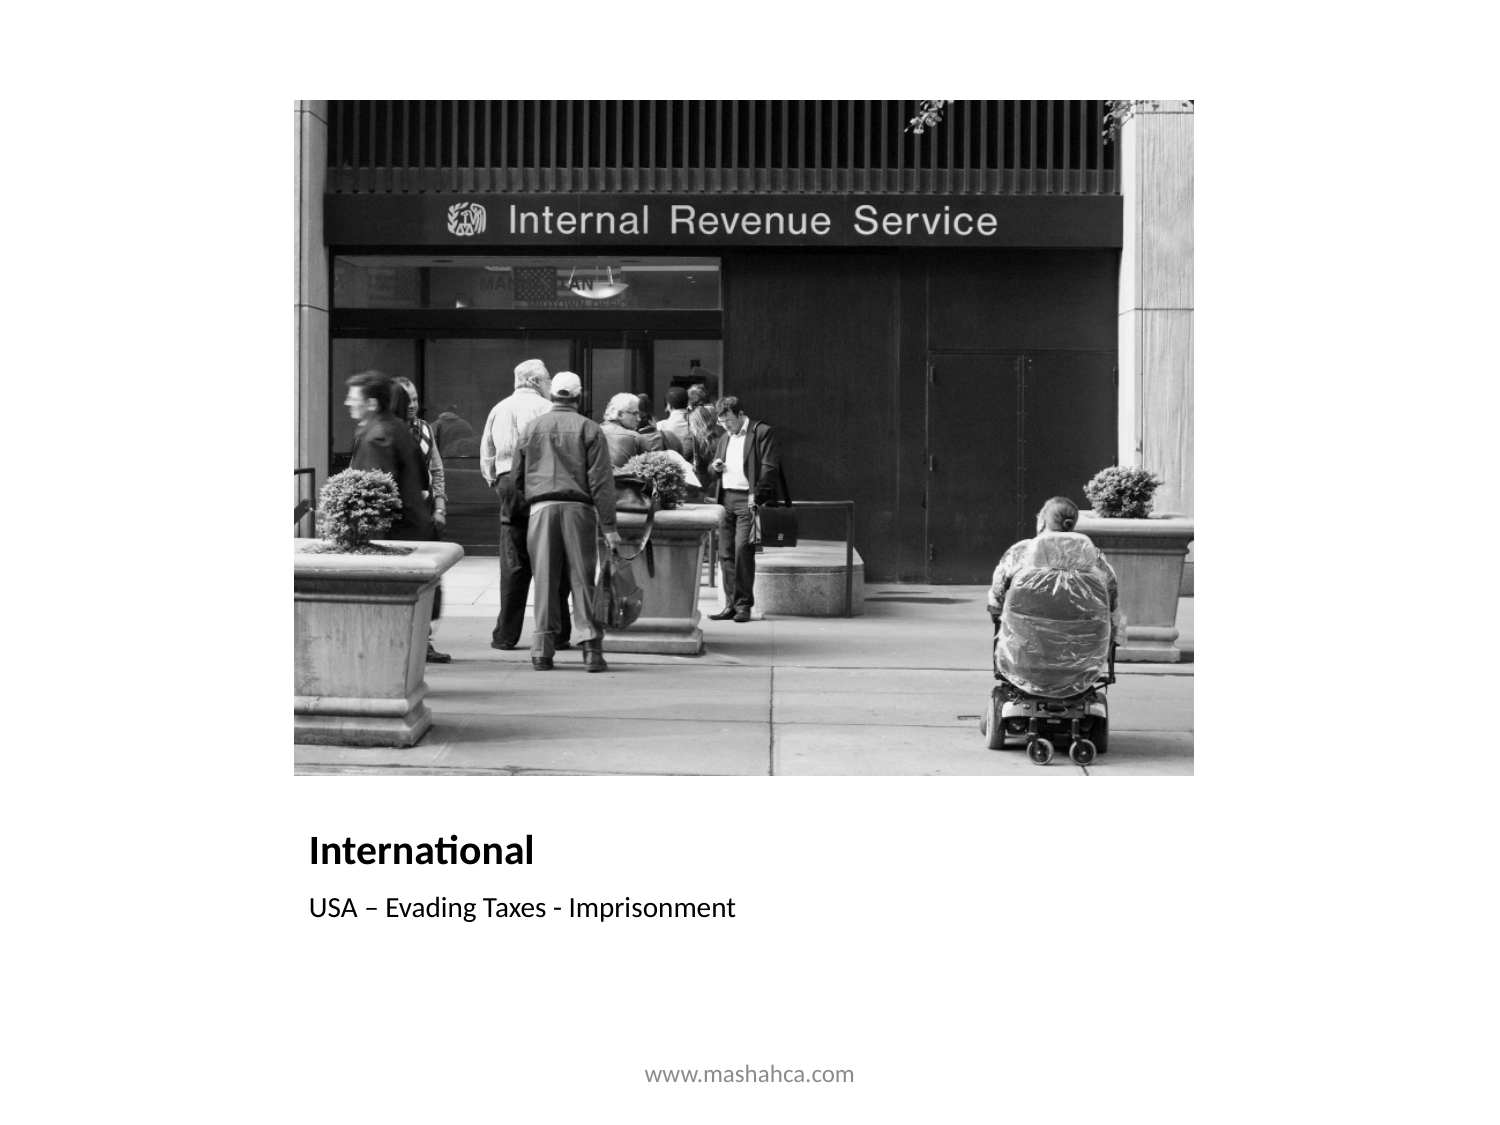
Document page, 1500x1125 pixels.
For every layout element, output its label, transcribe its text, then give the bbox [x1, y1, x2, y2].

list USA – Evading Taxes - Imprisonment [294, 880, 1194, 1013]
title International [294, 787, 1194, 880]
footer www.mashahca.com [512, 1042, 988, 1103]
picture [293, 100, 1195, 776]
